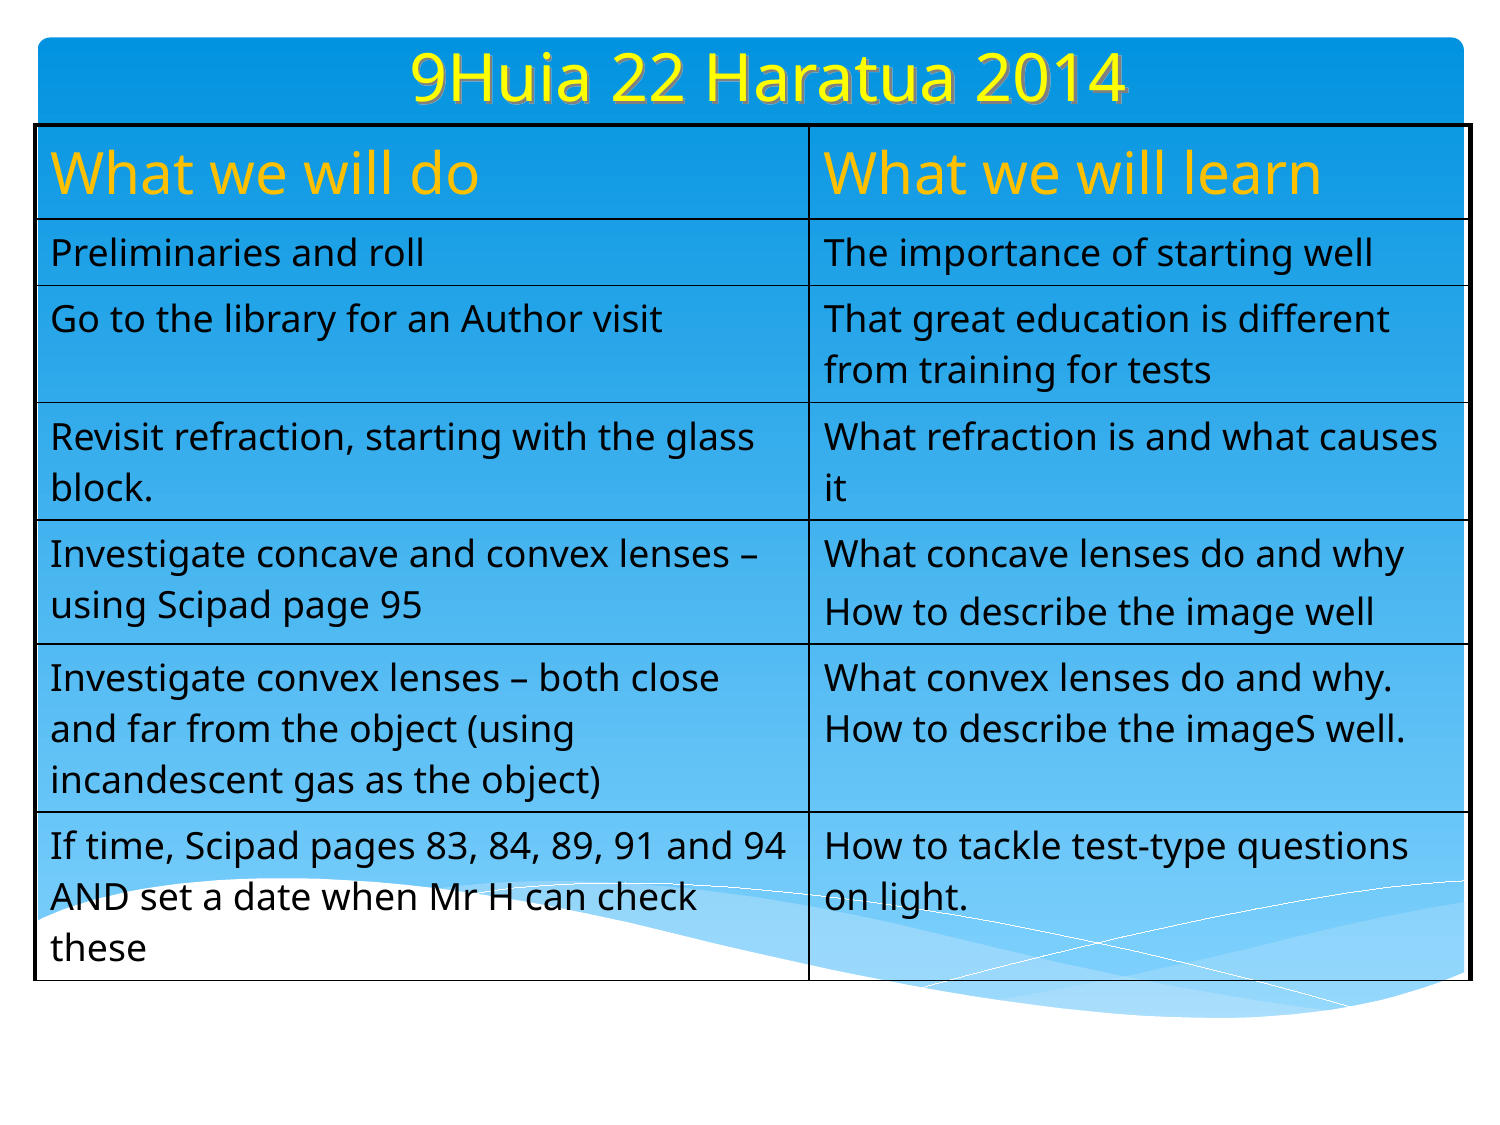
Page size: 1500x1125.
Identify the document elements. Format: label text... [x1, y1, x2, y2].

table_cell Revisit refraction, starting with the glass block. [37, 403, 808, 519]
table_cell Go to the library for an Author visit [37, 286, 808, 402]
table_cell Investigate concave and convex lenses – using Scipad page 95 [37, 521, 808, 643]
table_cell If time, Scipad pages 83, 84, 89, 91 and 94 AND set a date when Mr H can check these [37, 813, 808, 980]
table_header What we will learn [810, 127, 1468, 218]
table_cell What convex lenses do and why. How to describe the imageS well. [810, 645, 1468, 811]
table_cell How to tackle test-type questions on light. [810, 813, 1468, 980]
table_header What we will do [37, 127, 808, 218]
table_cell That great education is different from training for tests [810, 286, 1468, 402]
table_cell What refraction is and what causes it [810, 403, 1468, 519]
text_box 9Huia 22 Haratua 2014 [162, 24, 1375, 123]
table_cell Investigate convex lenses – both close and far from the object (using incandescent gas as the object) [37, 645, 808, 811]
table_cell Preliminaries and roll [37, 220, 808, 285]
table_cell What concave lenses do and why How to describe the image well [810, 521, 1468, 643]
table_cell The importance of starting well [810, 220, 1468, 285]
